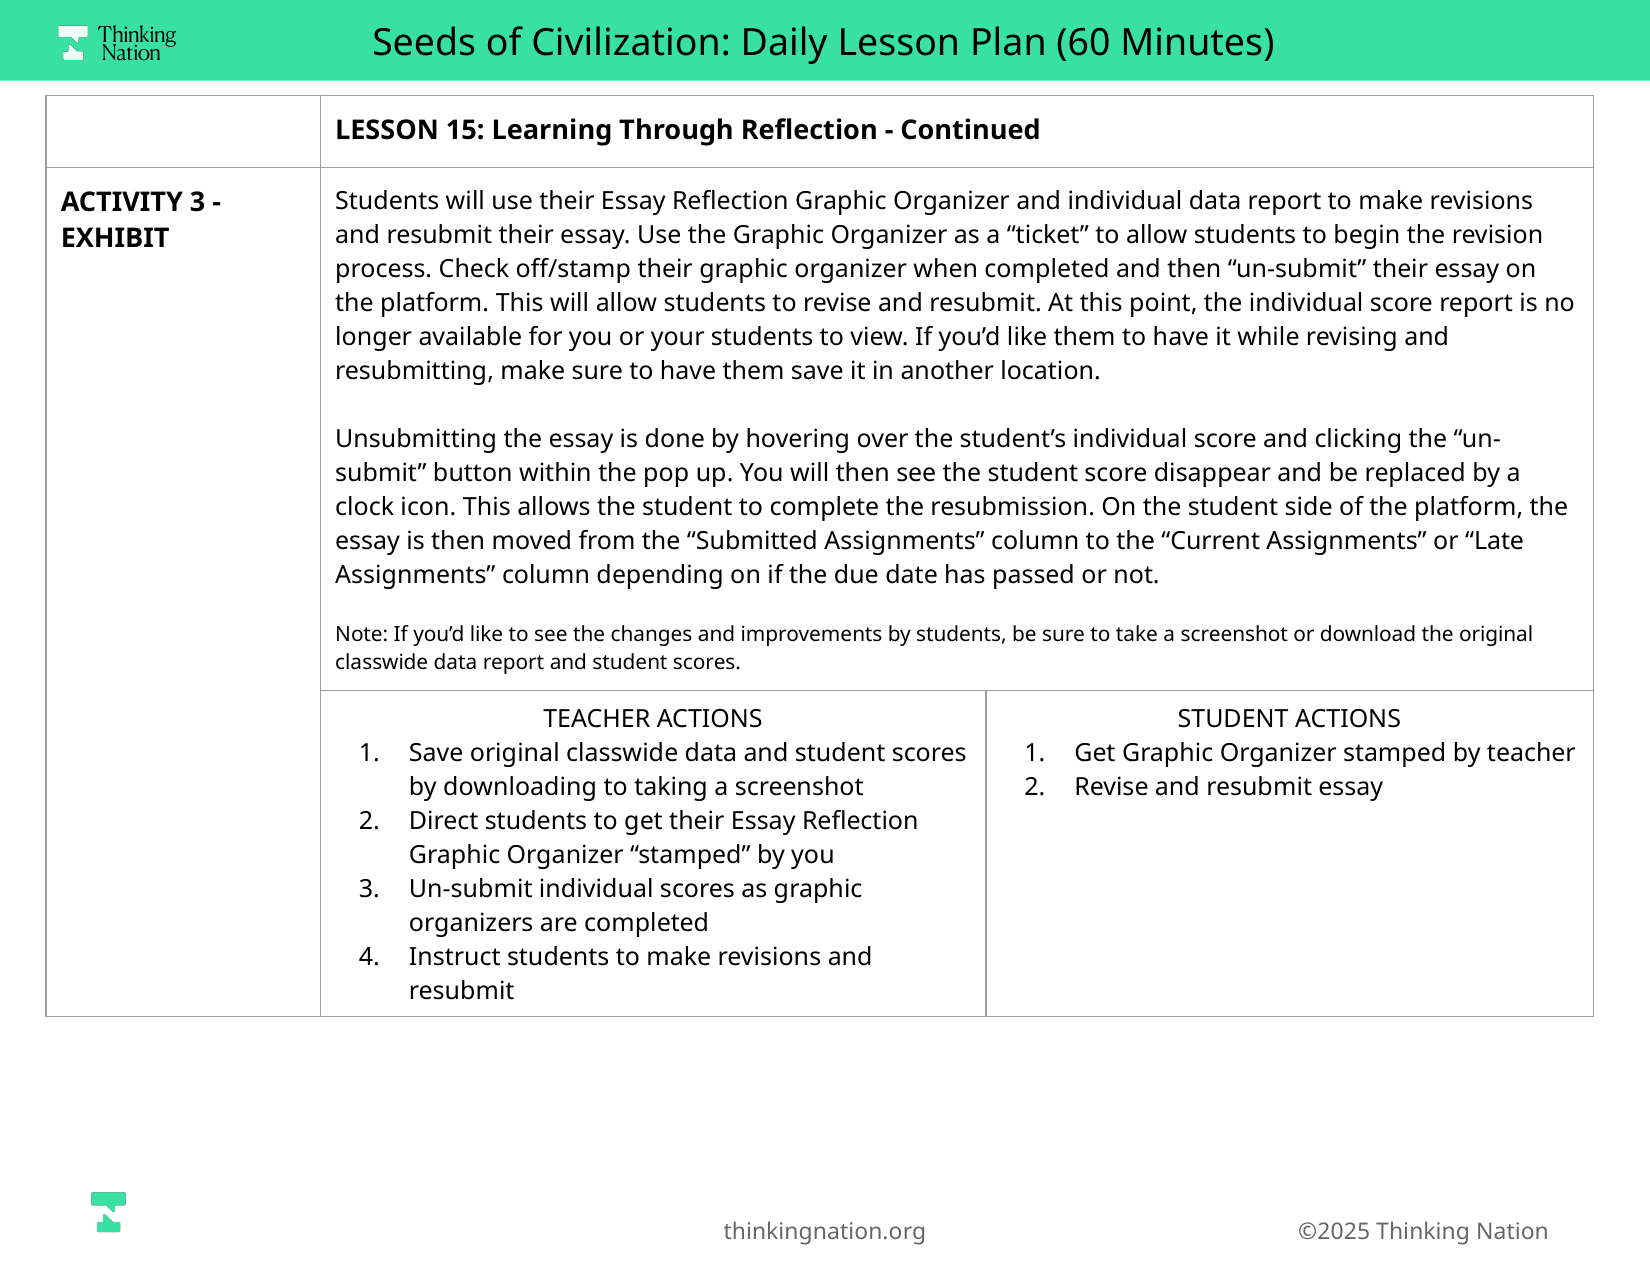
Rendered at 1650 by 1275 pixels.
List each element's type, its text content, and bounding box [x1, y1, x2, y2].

picture [80, 1184, 136, 1240]
table_cell TEACHER ACTIONS Save original classwide data and student scores by downloading to taking a screenshot Direct students to get their Essay Reflection Graphic Organizer “stamped” by you Un-submit individual scores as graphic organizers are completed Instruct students to make revisions and resubmit [321, 691, 985, 1016]
table_cell ACTIVITY 3 - EXHIBIT [47, 168, 320, 1016]
text_box thinkingnation.org [629, 1200, 1021, 1240]
picture [45, 14, 180, 85]
table_cell Students will use their Essay Reflection Graphic Organizer and individual data report to make revisions and resubmit their essay. Use the Graphic Organizer as a “ticket” to allow students to begin the revision process. Check off/stamp their graphic organizer when completed and then “un-submit” their essay on the platform. This will allow students to revise and resubmit. At this point, the individual score report is no longer available for you or your students to view. If you’d like them to have it while revising and resubmitting, make sure to have them save it in another location. Unsubmitting the essay is done by hovering over the student’s individual score and clicking the “un-submit” button within the pop up. You will then see the student score disappear and be replaced by a clock icon. This allows the student to complete the resubmission. On the student side of the platform, the essay is then moved from the “Submitted Assignments” column to the “Current Assignments” or “Late Assignments” column depending on if the due date has passed or not. Note: If you’d like to see the changes and improvements by students, be sure to take a screenshot or download the original classwide data report and student scores. [321, 168, 1593, 690]
text_box ©2025 Thinking Nation [1174, 1200, 1566, 1240]
table_cell STUDENT ACTIONS Get Graphic Organizer stamped by teacher Revise and resubmit essay [987, 691, 1593, 1016]
text_box Seeds of Civilization: Daily Lesson Plan (60 Minutes) [0, 0, 1650, 81]
table_header [47, 96, 320, 167]
table_header LESSON 15: Learning Through Reflection - Continued [321, 96, 1593, 167]
